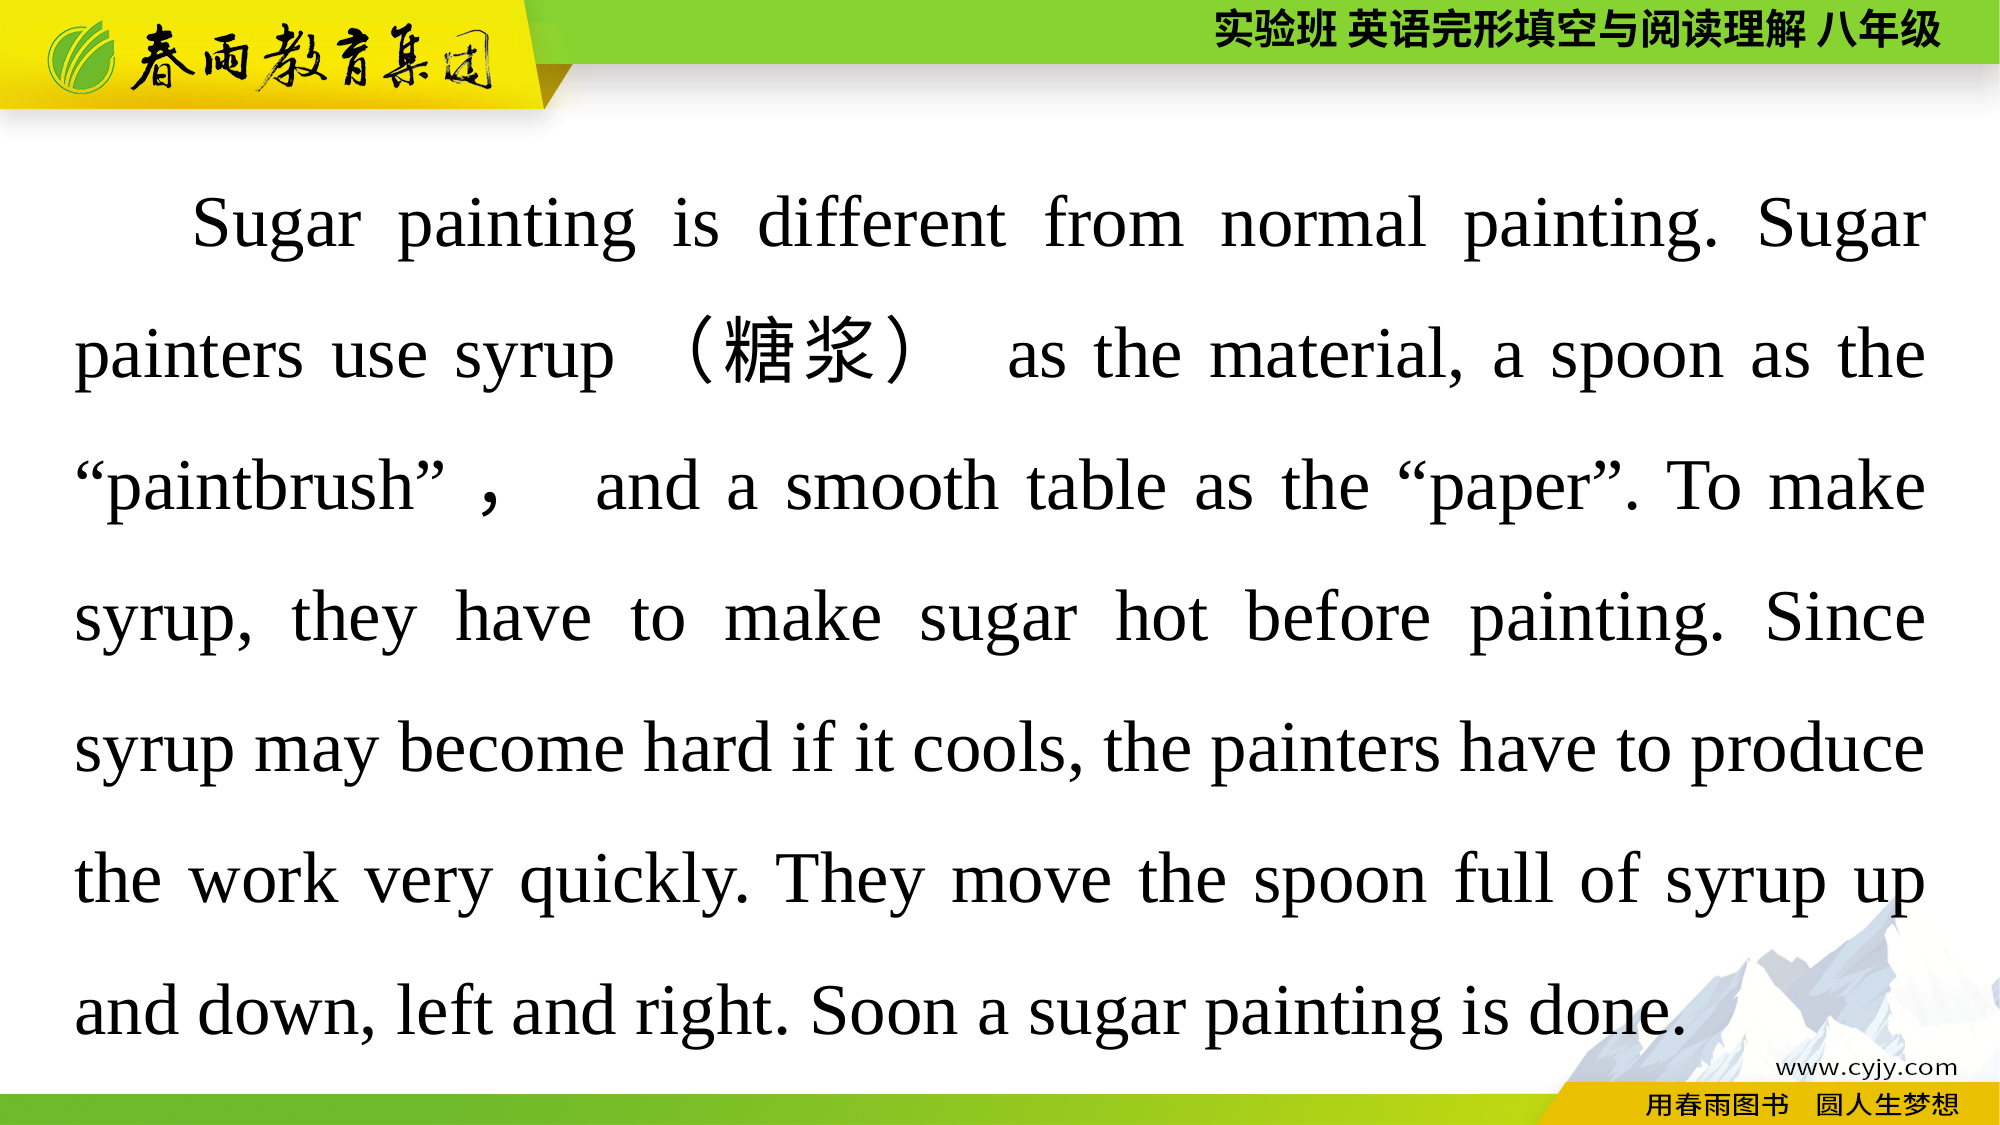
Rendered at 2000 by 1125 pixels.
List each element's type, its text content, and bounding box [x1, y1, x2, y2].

list Sugar painting is different from normal painting. Sugar painters use syrup（糖浆） as the material, a spoon as the “paintbrush”， and a smooth table as the “paper”. To make syrup, they have to make sugar hot before painting. Since syrup may become hard if it cools, the painters have to produce the work very quickly. They move the spoon full of syrup up and down, left and right. Soon a sugar painting is done. [59, 122, 1944, 1050]
picture [0, 0, 2000, 1125]
